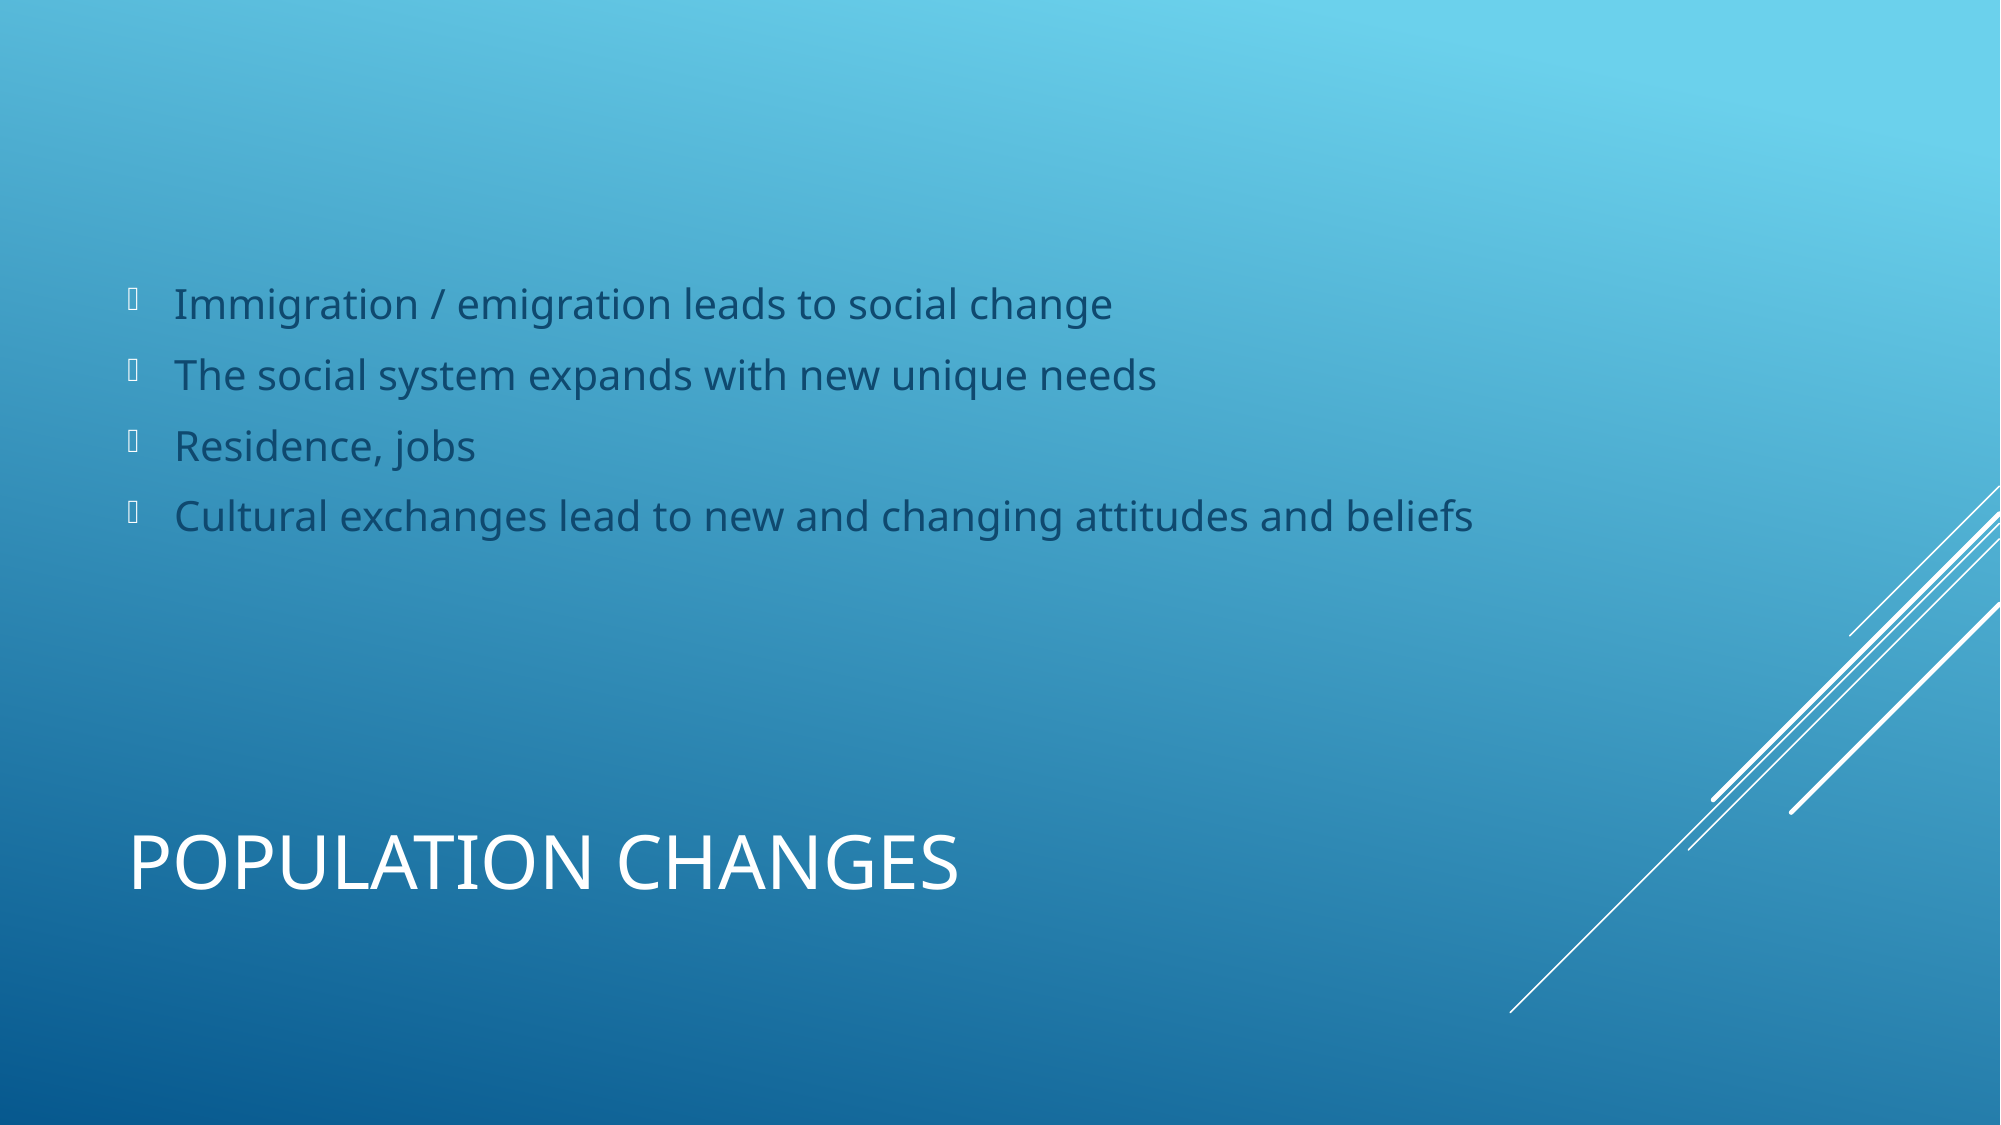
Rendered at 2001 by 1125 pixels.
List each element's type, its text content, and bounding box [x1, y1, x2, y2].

list Immigration / emigration leads to social change The social system expands with new unique needs Residence, jobs Cultural exchanges lead to new and changing attitudes and beliefs [112, 112, 1513, 706]
title POPULATION CHANGES [112, 736, 1513, 984]
